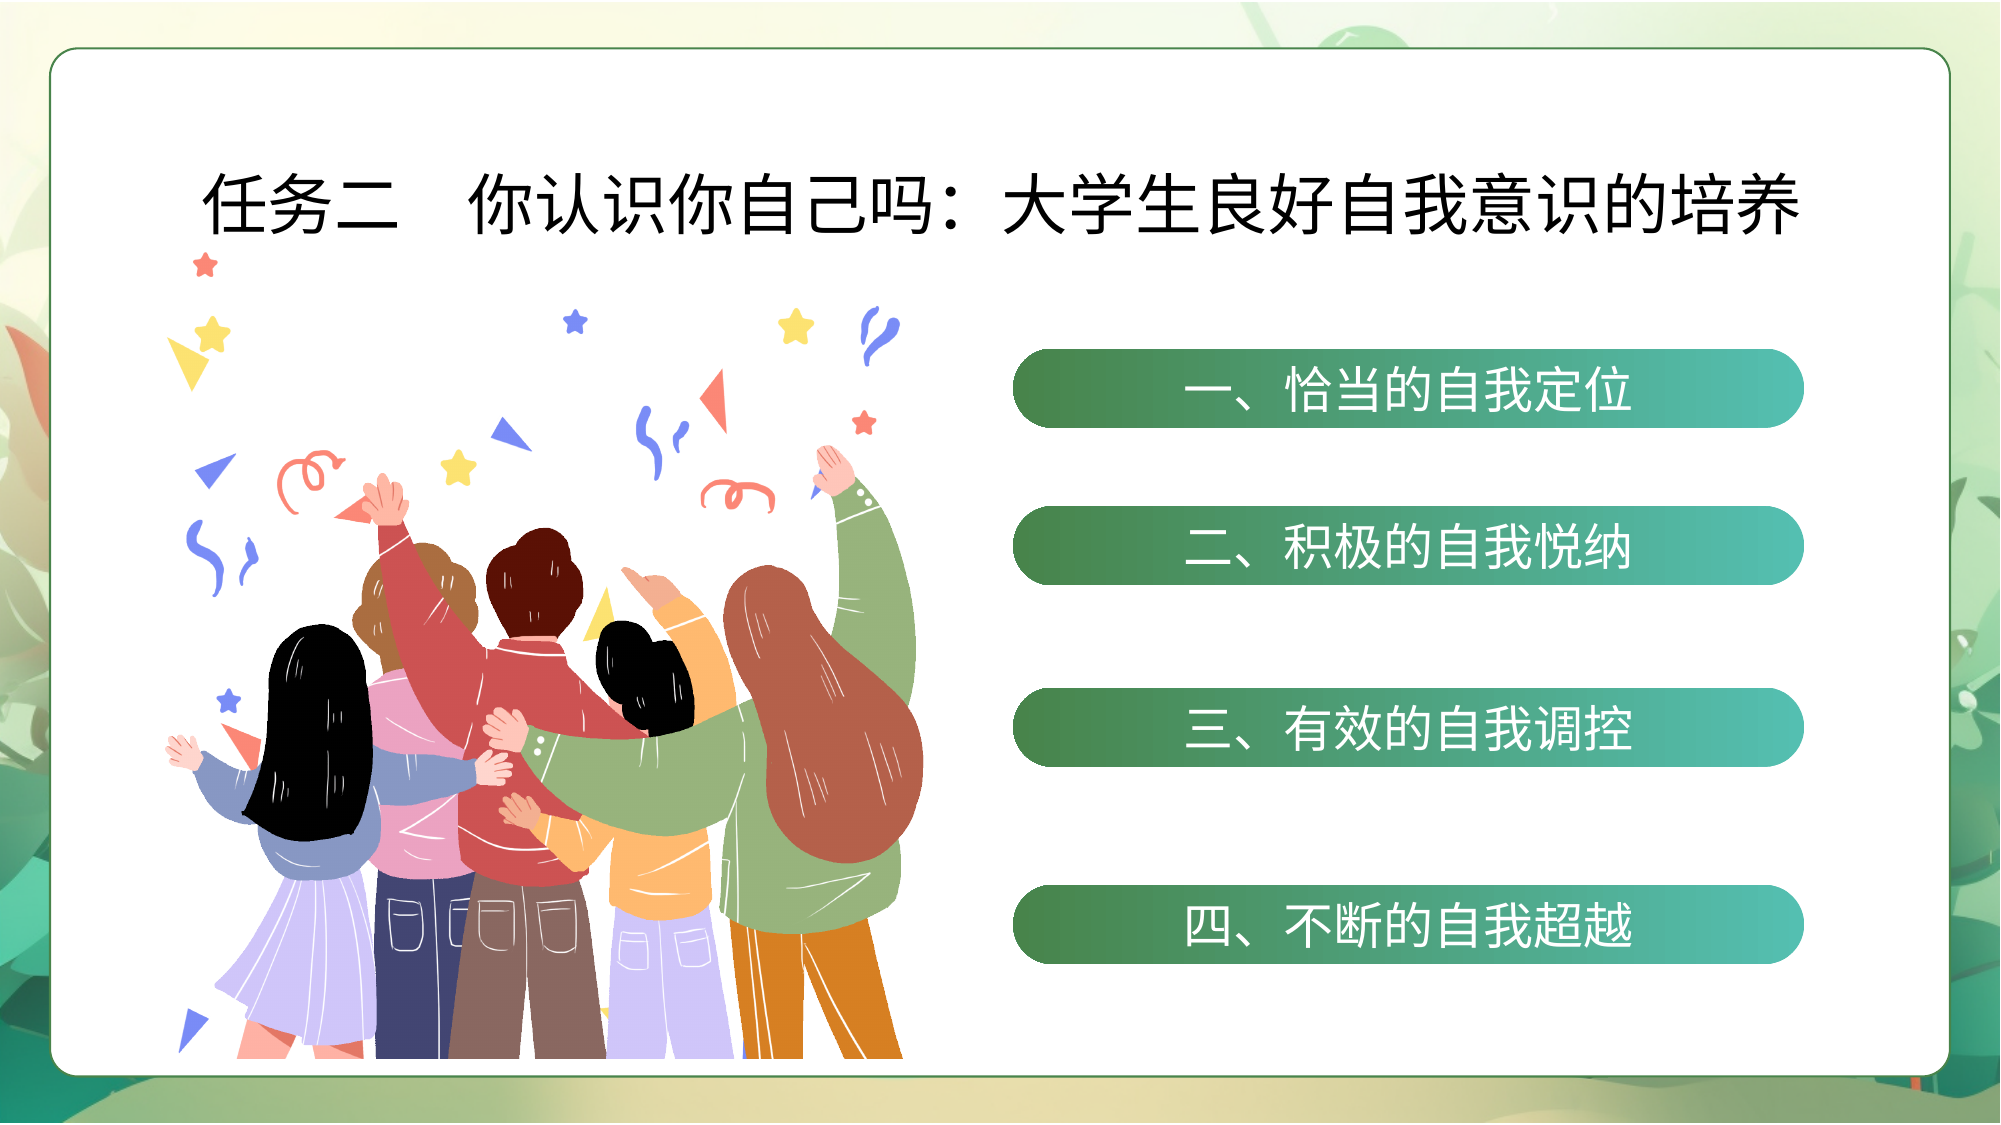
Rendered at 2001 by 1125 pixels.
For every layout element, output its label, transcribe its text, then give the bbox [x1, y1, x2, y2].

text_box 任务二 你认识你自己吗：大学生良好自我意识的培养 [169, 155, 1835, 251]
text_box 一、恰当的自我定位 [1012, 347, 1806, 429]
text_box 四、不断的自我超越 [1012, 883, 1806, 966]
text_box 三、有效的自我调控 [1012, 686, 1806, 768]
picture [0, 2, 2000, 1123]
text_box 二、积极的自我悦纳 [1012, 505, 1806, 587]
